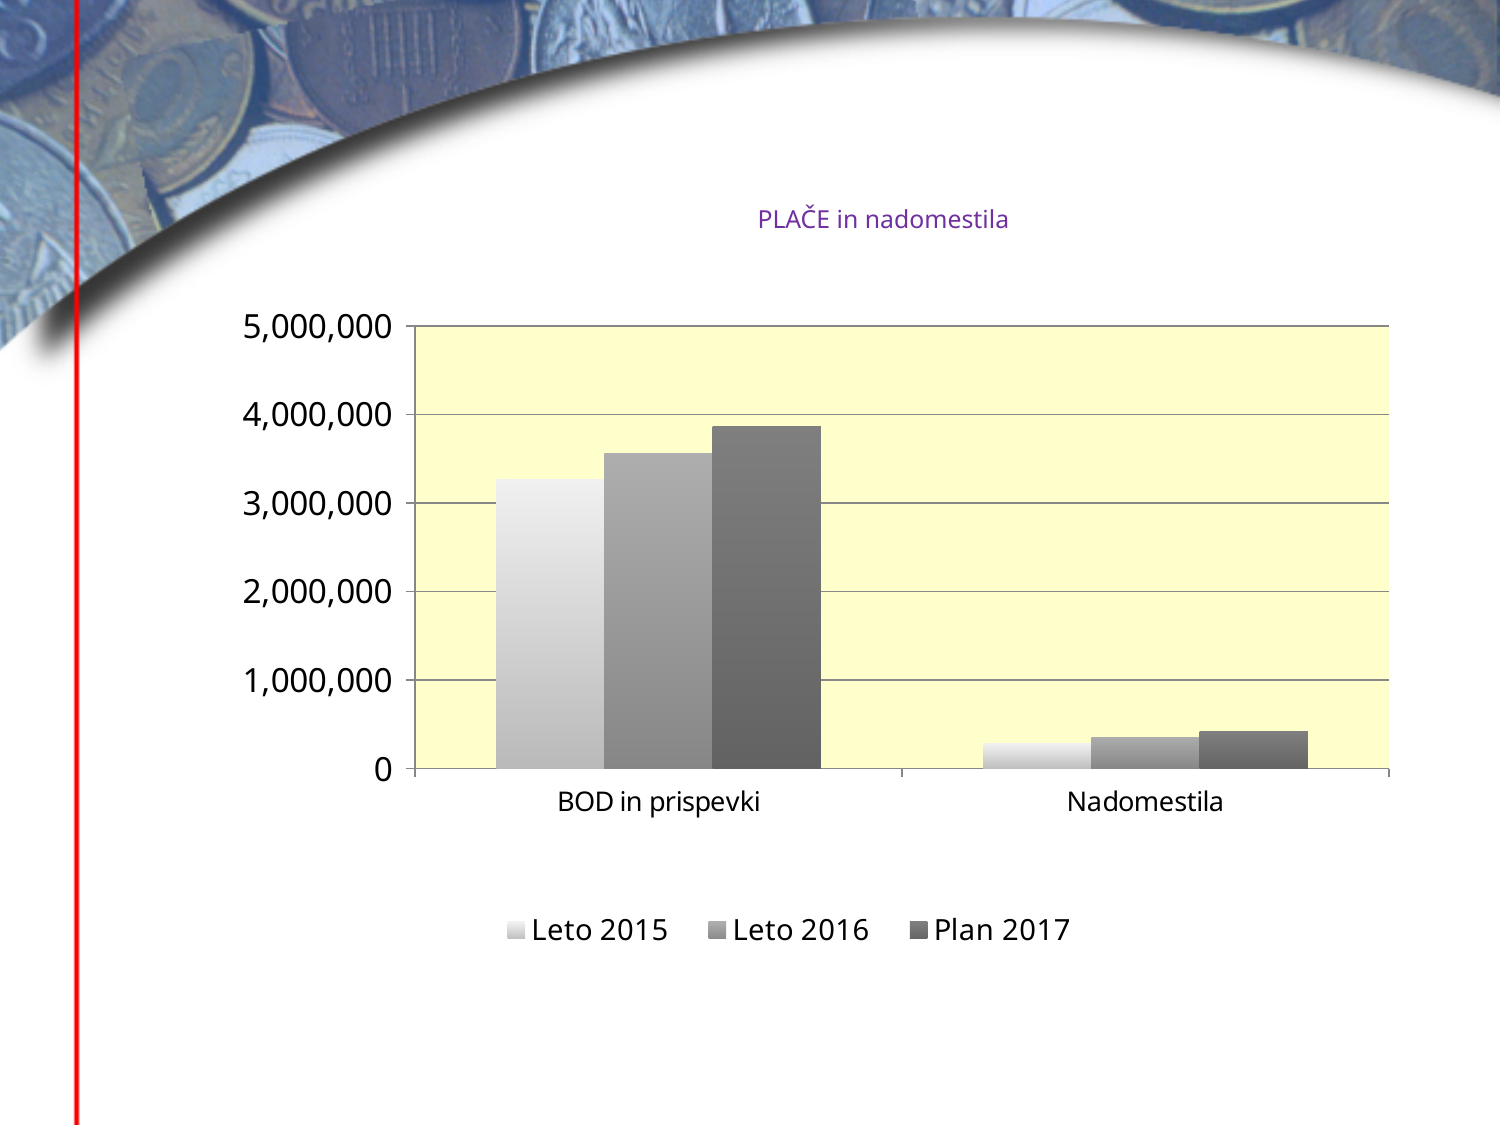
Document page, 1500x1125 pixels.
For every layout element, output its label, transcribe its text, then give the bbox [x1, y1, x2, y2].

title PLAČE in nadomestila [324, 196, 1443, 290]
picture [0, 0, 1500, 1125]
chart [147, 302, 1391, 1077]
